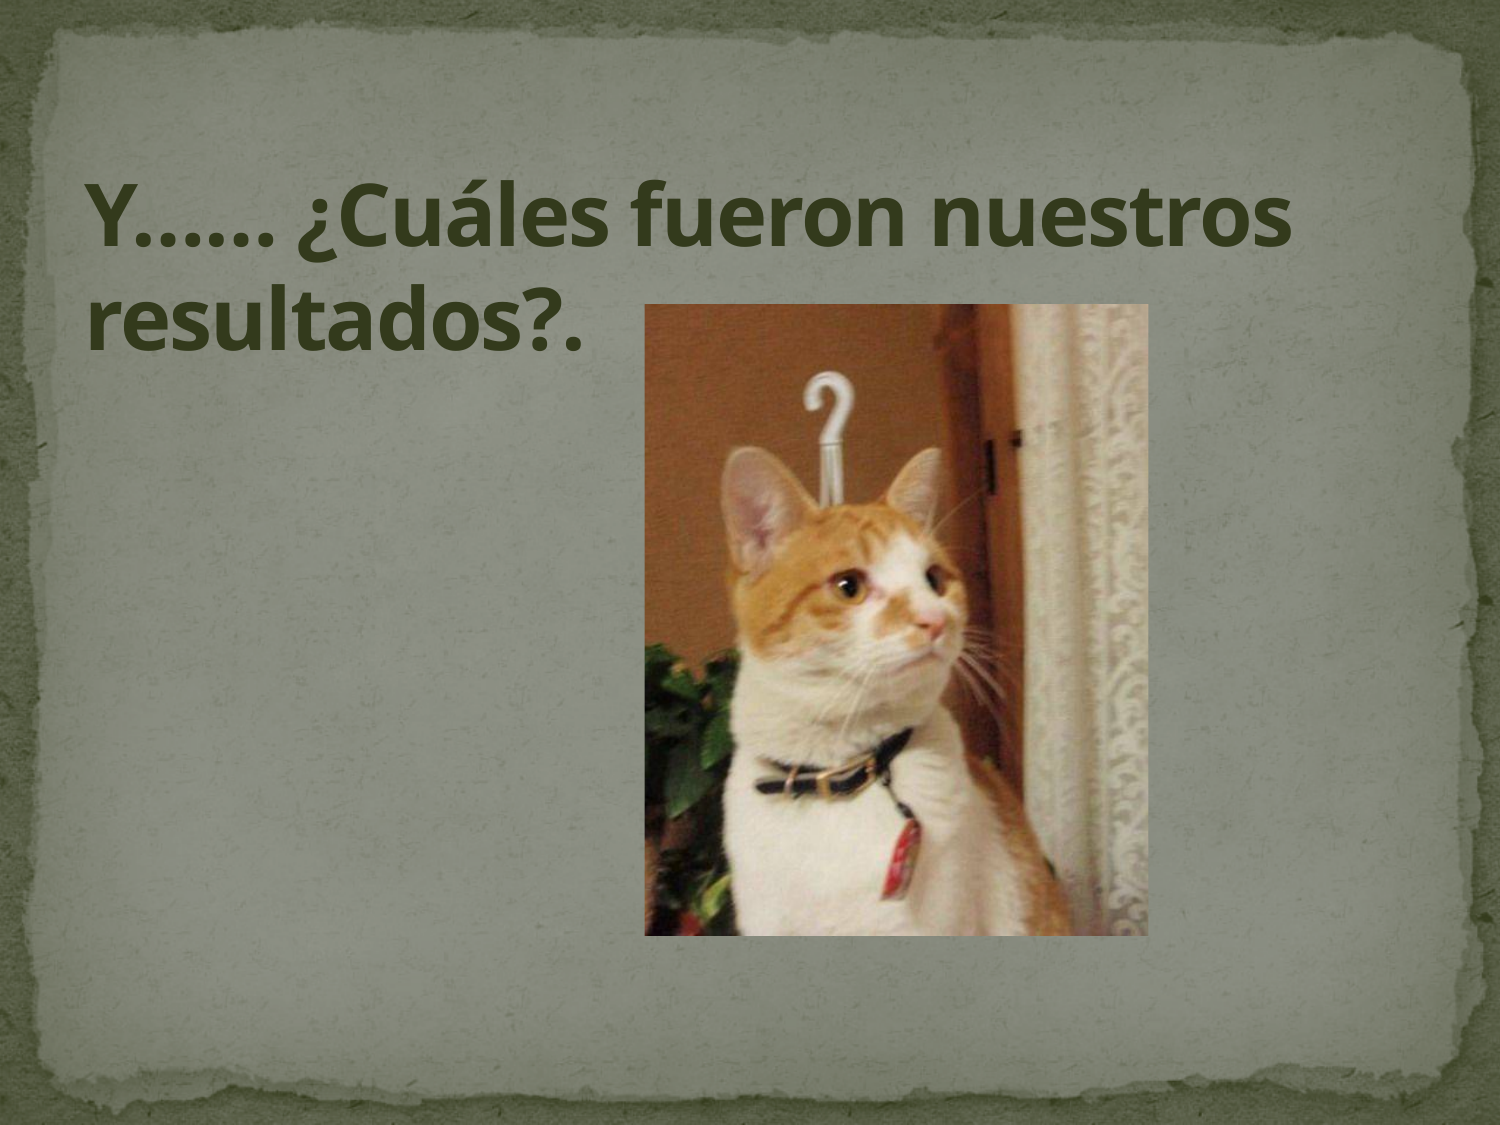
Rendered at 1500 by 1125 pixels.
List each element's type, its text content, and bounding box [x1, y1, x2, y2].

picture [644, 304, 1149, 936]
title Y…… ¿Cuáles fueron nuestros resultados?. [70, 152, 1500, 375]
